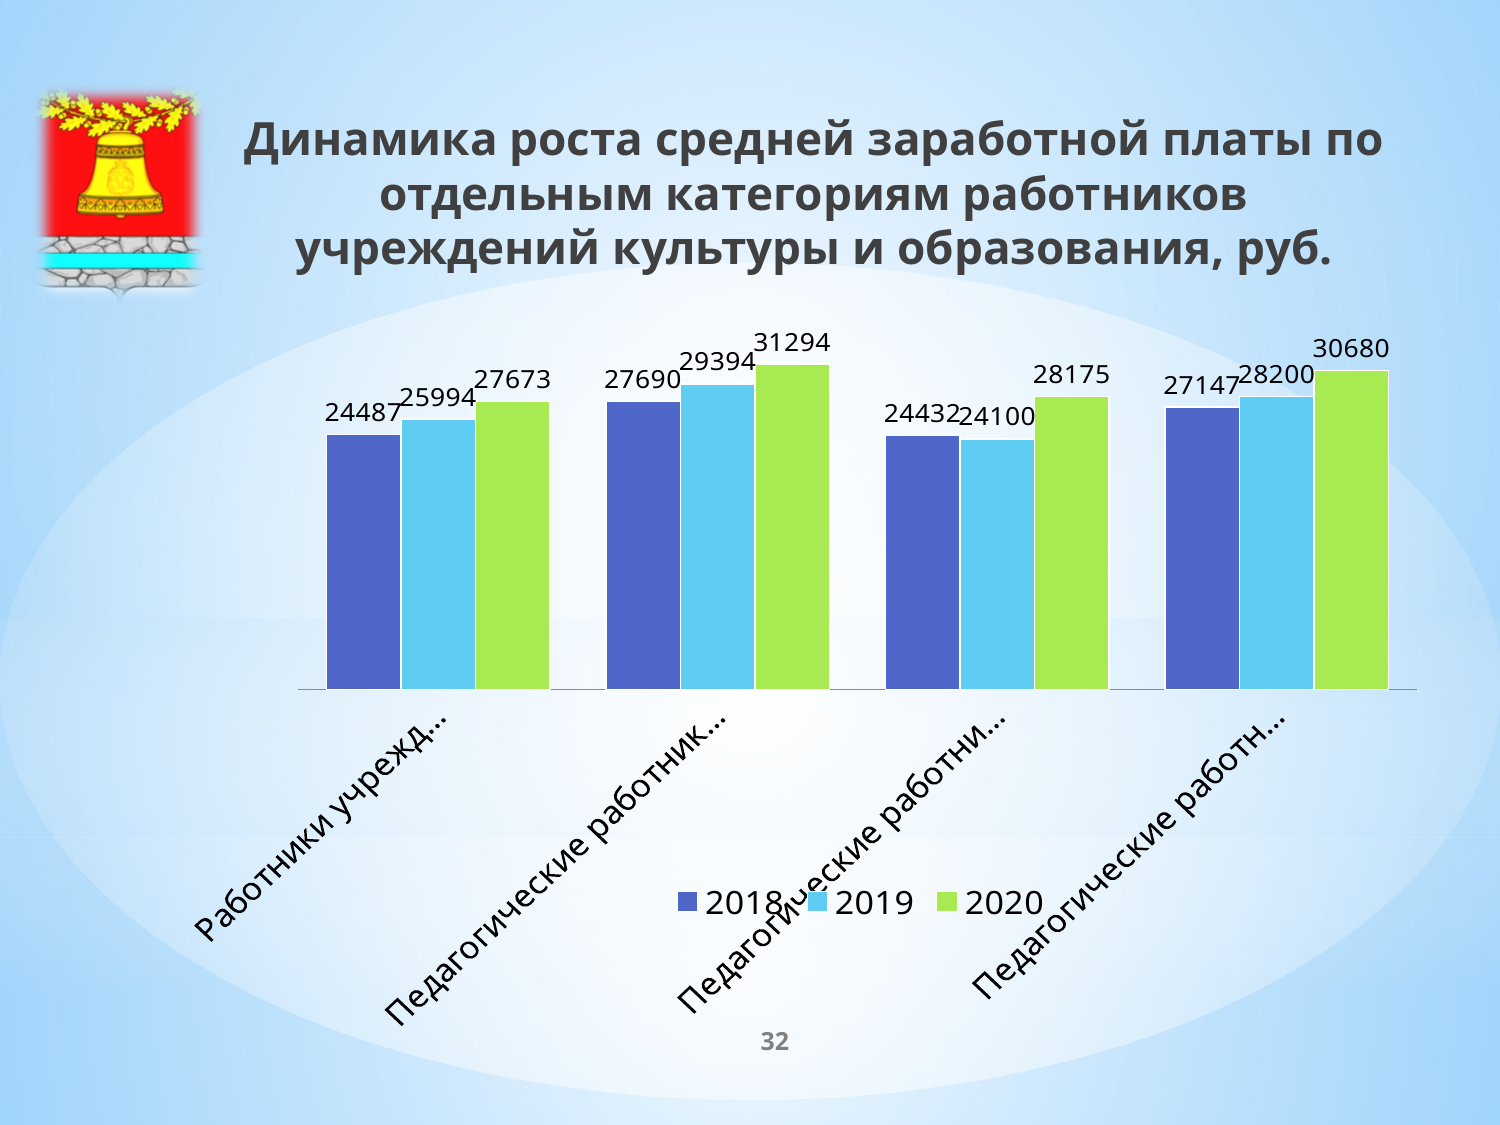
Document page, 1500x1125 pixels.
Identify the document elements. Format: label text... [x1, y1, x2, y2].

chart [182, 305, 1424, 1036]
picture [29, 81, 210, 307]
slide_number 32 [624, 1045, 925, 1073]
list Динамика роста средней заработной платы по отдельным категориям работников учреждений культуры и образования, руб. [214, 101, 1412, 303]
